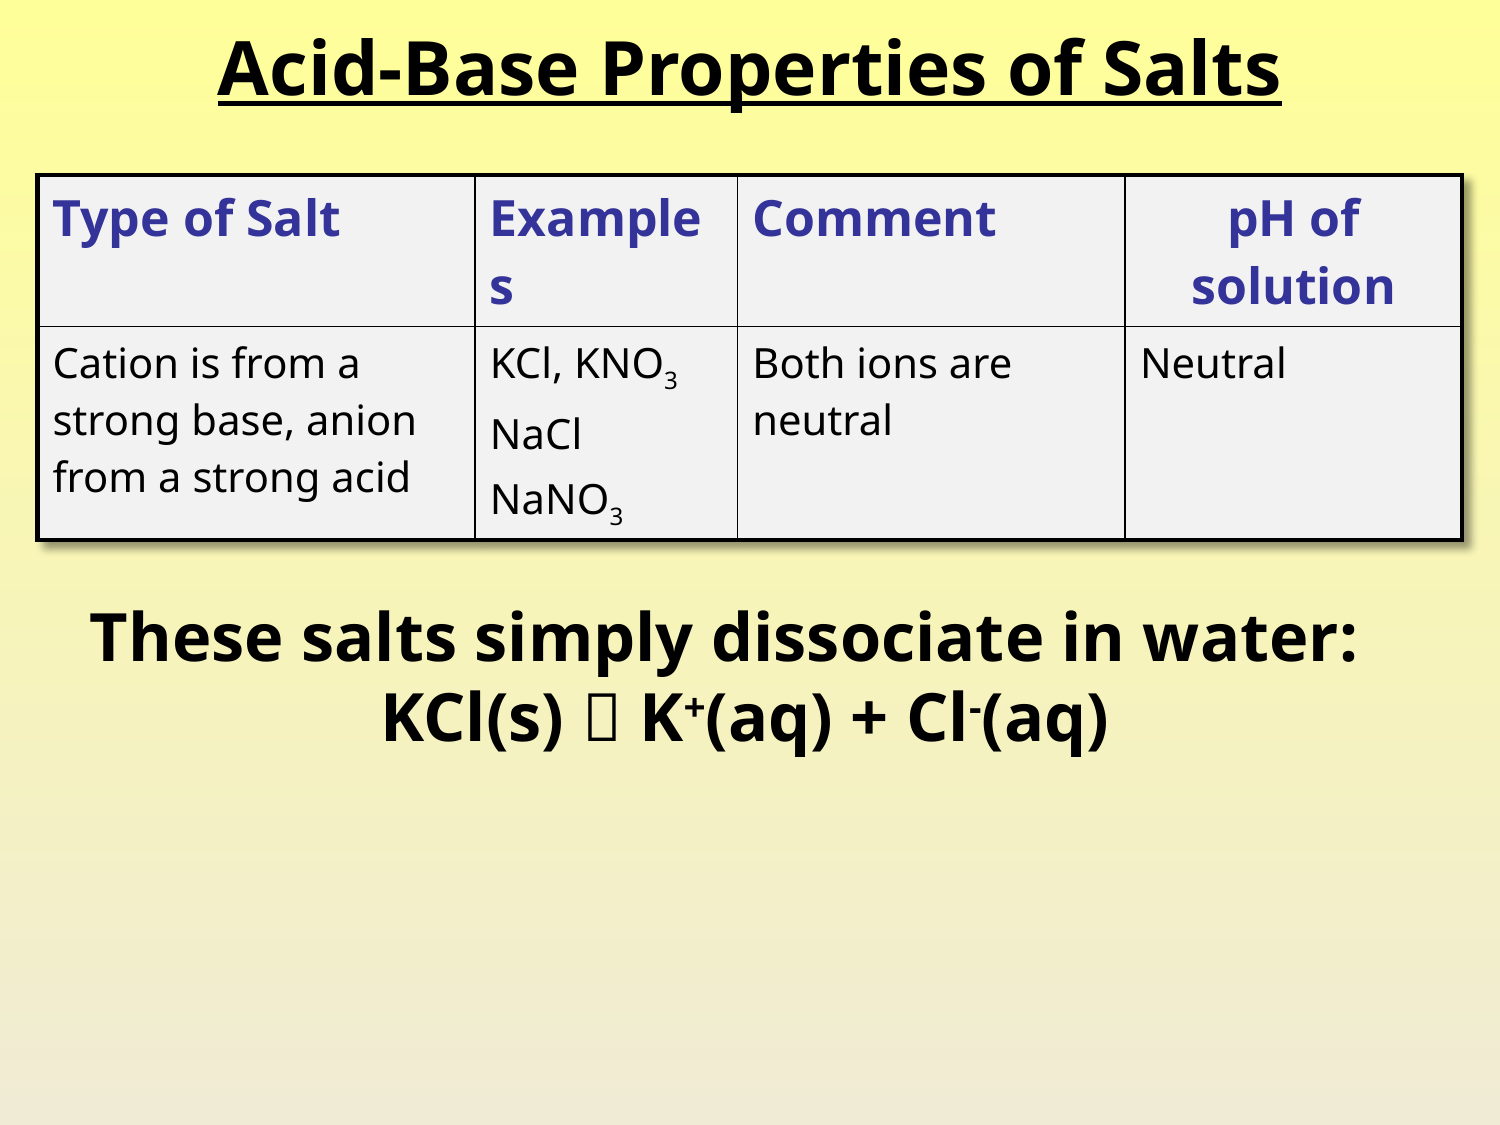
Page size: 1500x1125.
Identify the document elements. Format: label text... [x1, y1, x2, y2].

table_header Examples [476, 177, 737, 326]
table_cell Both ions are neutral [738, 327, 1124, 538]
table_cell Neutral [1126, 327, 1460, 538]
table_cell Cation is from a strong base, anion from a strong acid [40, 327, 474, 538]
table_header Comment [738, 177, 1124, 326]
title Acid-Base Properties of Salts [74, 0, 1426, 131]
table_header Type of Salt [40, 177, 474, 326]
table_cell KCl, KNO3 NaCl NaNO3 [476, 327, 737, 538]
text_box These salts simply dissociate in water: KCl(s)  K+(aq) + Cl-(aq) [74, 587, 1415, 763]
table_header pH of solution [1126, 177, 1460, 326]
